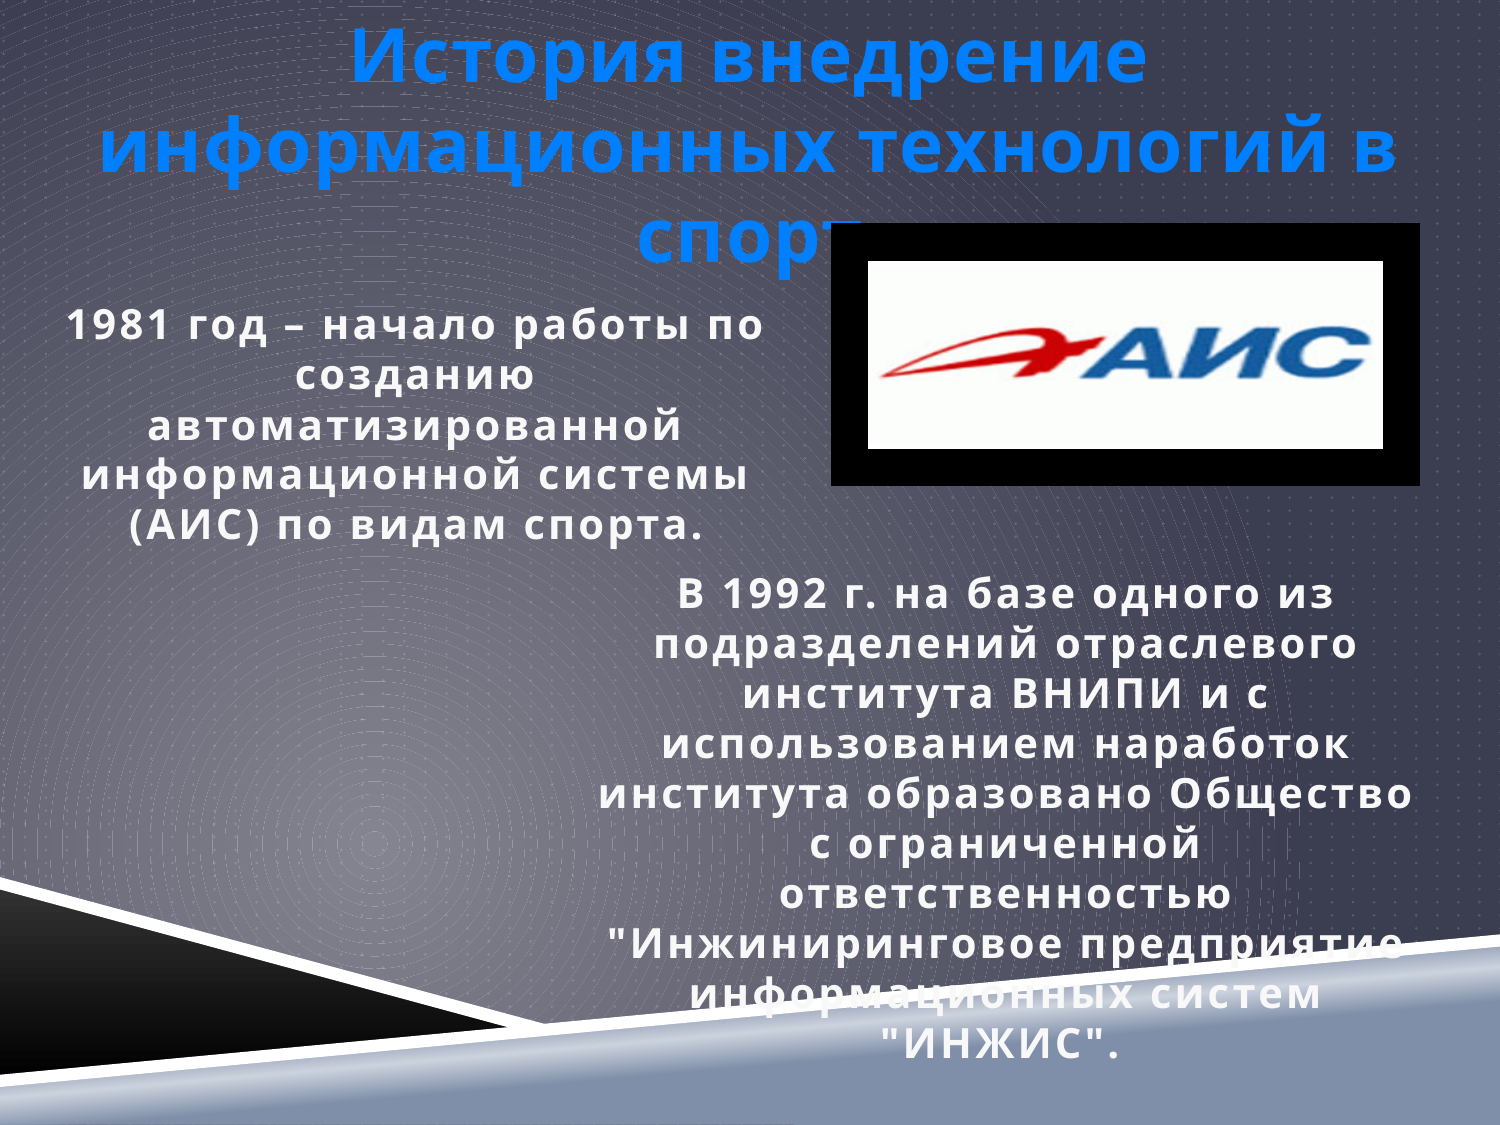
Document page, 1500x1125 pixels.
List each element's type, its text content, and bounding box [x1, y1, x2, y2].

text_box 1981 год – начало работы по созданию автоматизированной информационной системы (АИС) по видам спорта. [41, 290, 792, 556]
text_box История внедрение информационных технологий в спорт [0, 0, 1500, 285]
picture [867, 260, 1383, 450]
text_box В 1992 г. на базе одного из подразделений отраслевого института ВНИПИ и с использованием наработок института образовано Общество с ограниченной ответственностью "Инжиниринговое предприятие информационных систем "ИНЖИС". [572, 559, 1441, 1075]
